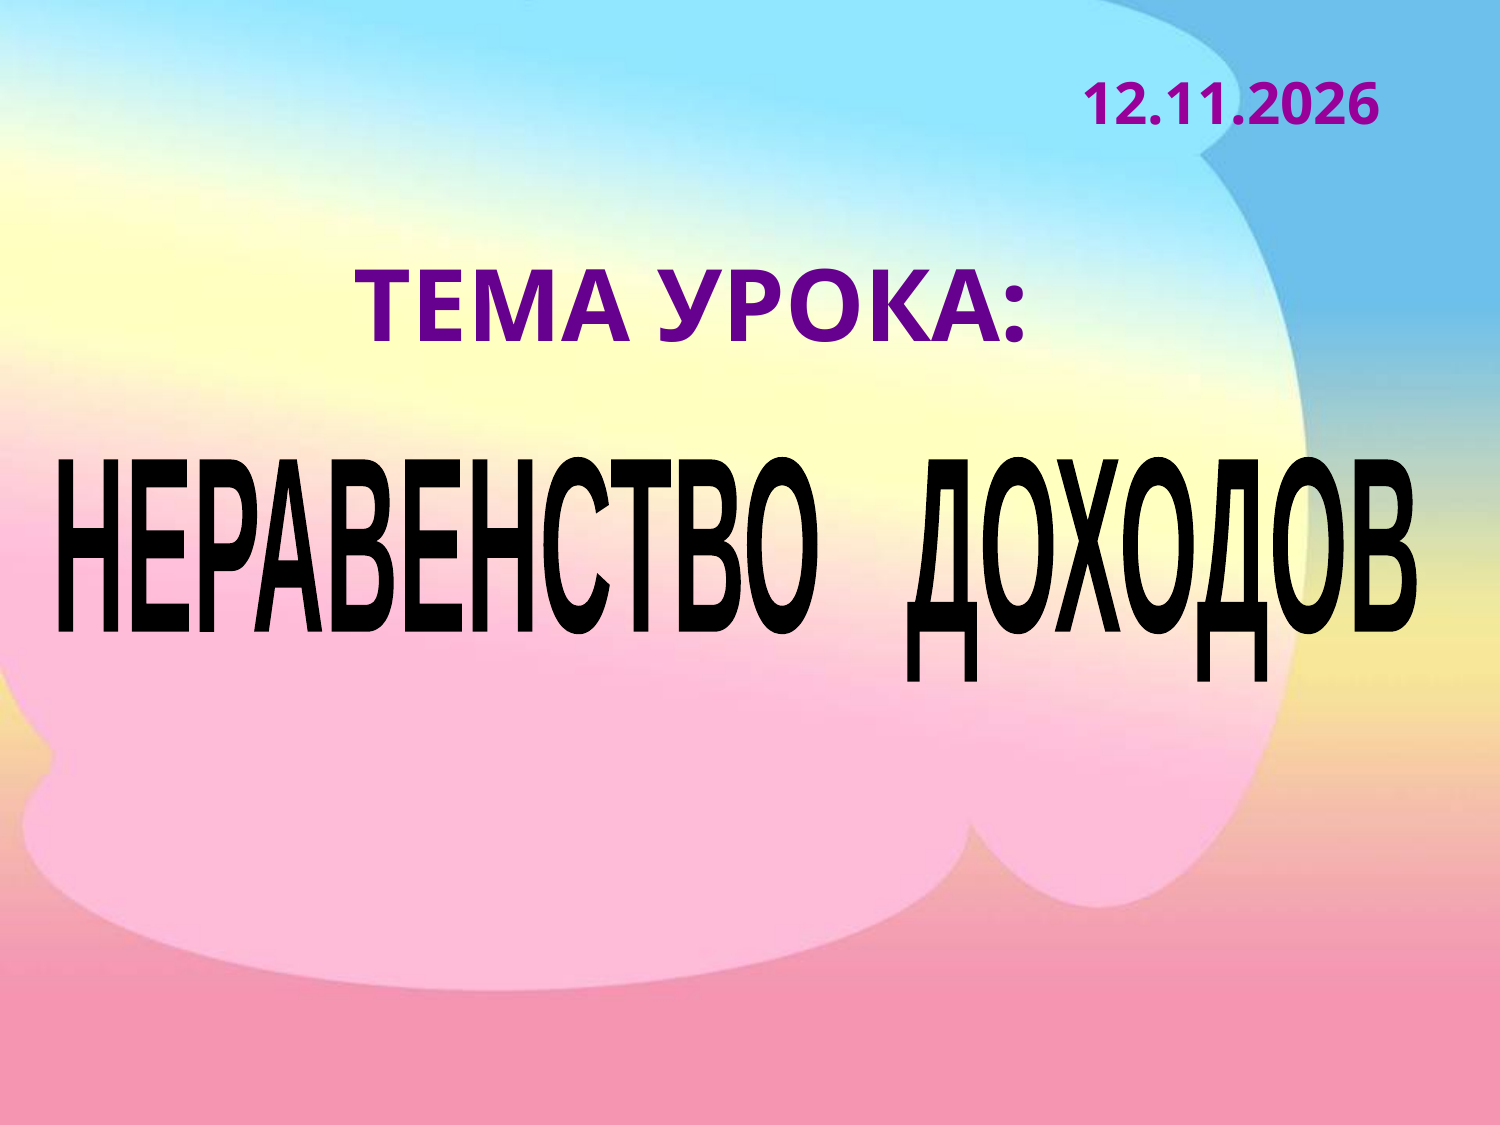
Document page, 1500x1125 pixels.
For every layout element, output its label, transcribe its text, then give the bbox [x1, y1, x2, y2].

picture [0, 0, 1500, 1125]
text_box ТЕМА УРОКА: [316, 234, 1067, 370]
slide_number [1066, 58, 1464, 137]
